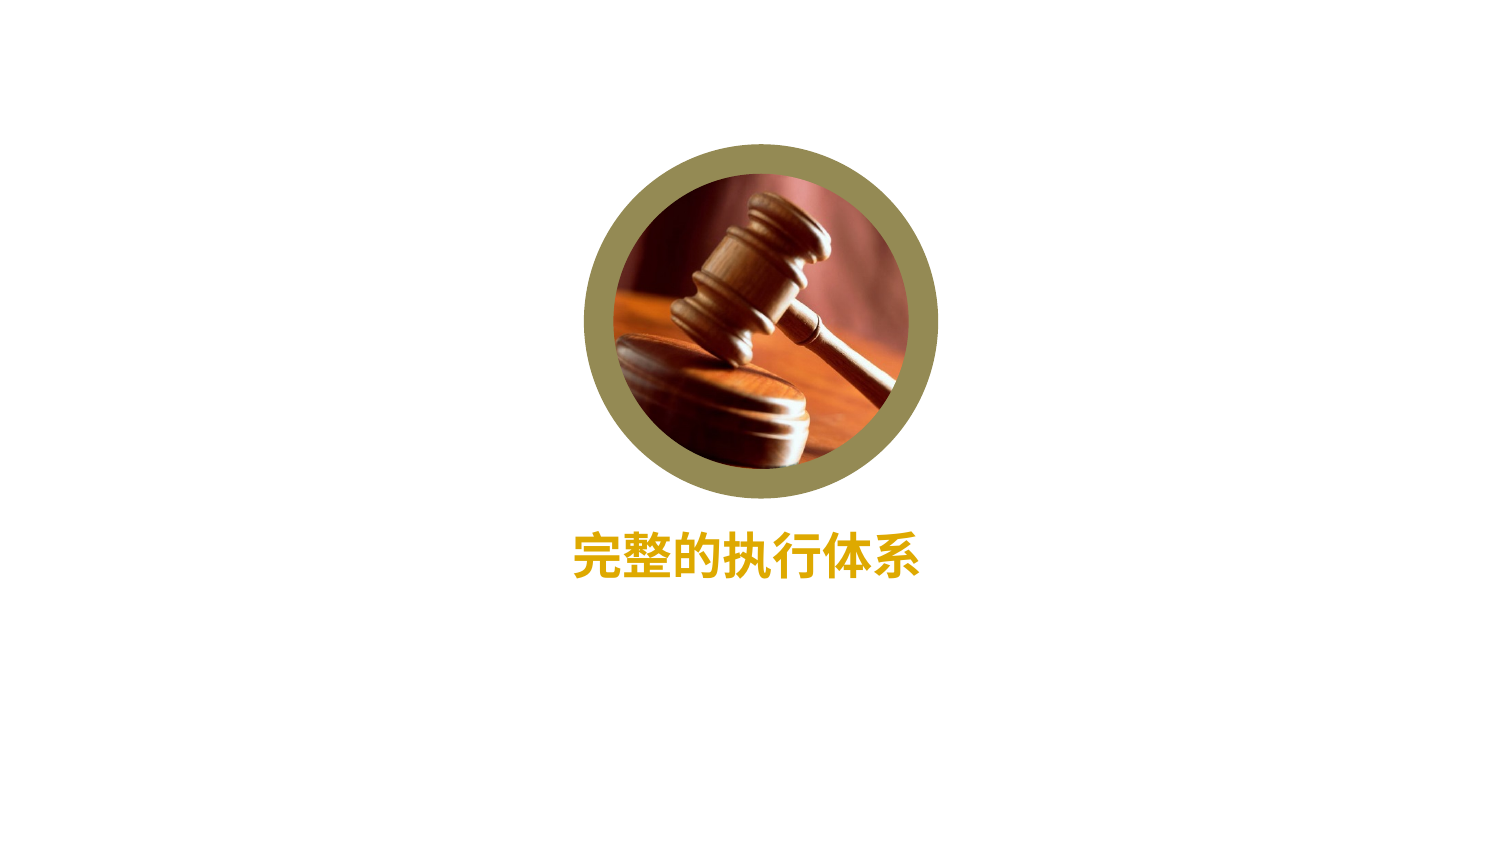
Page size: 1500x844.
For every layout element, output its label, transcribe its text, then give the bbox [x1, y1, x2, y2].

picture [613, 173, 909, 470]
text_box [581, 228, 608, 415]
text_box [661, 142, 861, 172]
text_box [673, 478, 849, 501]
text_box [915, 229, 941, 414]
text_box 完整的执行体系 [557, 517, 938, 592]
